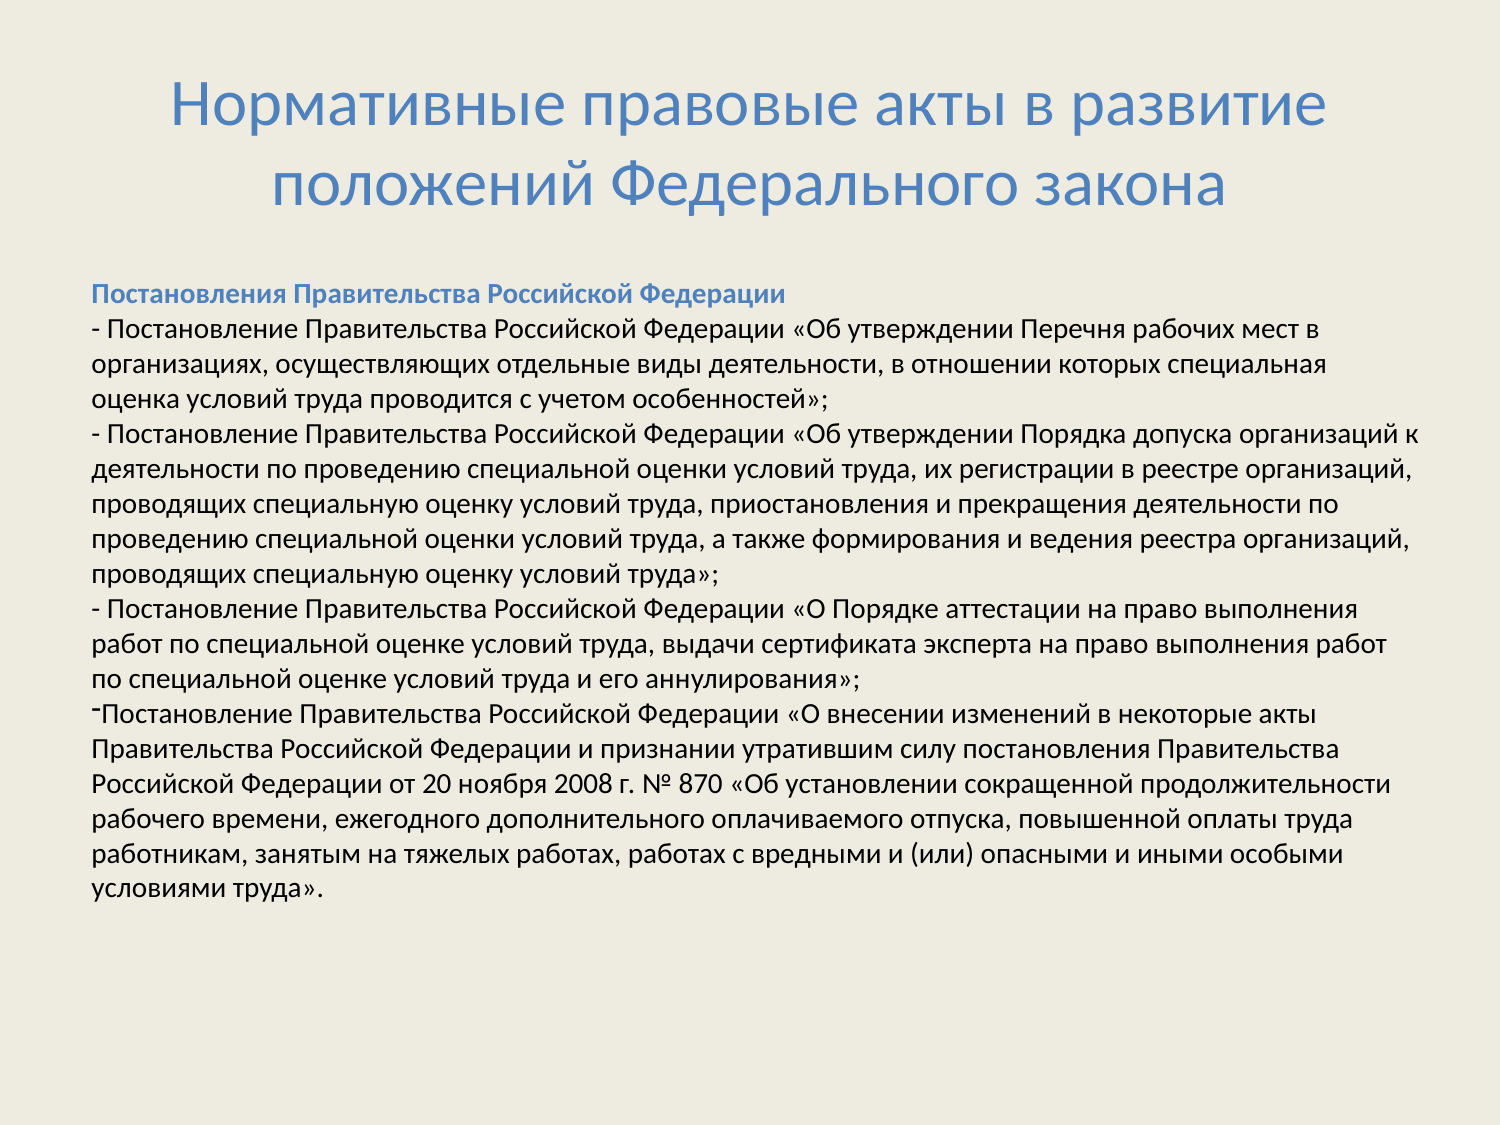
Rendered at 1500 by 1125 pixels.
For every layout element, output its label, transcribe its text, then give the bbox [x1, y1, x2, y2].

text_box Постановления Правительства Российской Федерации - Постановление Правительства Российской Федерации «Об утверждении Перечня рабочих мест в организациях, осуществляющих отдельные виды деятельности, в отношении которых специальная оценка условий труда проводится с учетом особенностей»; - Постановление Правительства Российской Федерации «Об утверждении Порядка допуска организаций к деятельности по проведению специальной оценки условий труда, их регистрации в реестре организаций, проводящих специальную оценку условий труда, приостановления и прекращения деятельности по проведению специальной оценки условий труда, а также формирования и ведения реестра организаций, проводящих специальную оценку условий труда»; - Постановление Правительства Российской Федерации «О Порядке аттестации на право выполнения работ по специальной оценке условий труда, выдачи сертификата эксперта на право выполнения работ по специальной оценке условий труда и его аннулирования»; Постановление Правительства Российской Федерации «О внесении изменений в некоторые акты Правительства Российской Федерации и признании утратившим силу постановления Правительства Российской Федерации от 20 ноября 2008 г. № 870 «Об установлении сокращенной продолжительности рабочего времени, ежегодного дополнительного оплачиваемого отпуска, повышенной оплаты труда работникам, занятым на тяжелых работах, работах с вредными и (или) опасными и иными особыми условиями труда». [76, 267, 1436, 912]
title Нормативные правовые акты в развитие положений Федерального закона [75, 45, 1425, 233]
